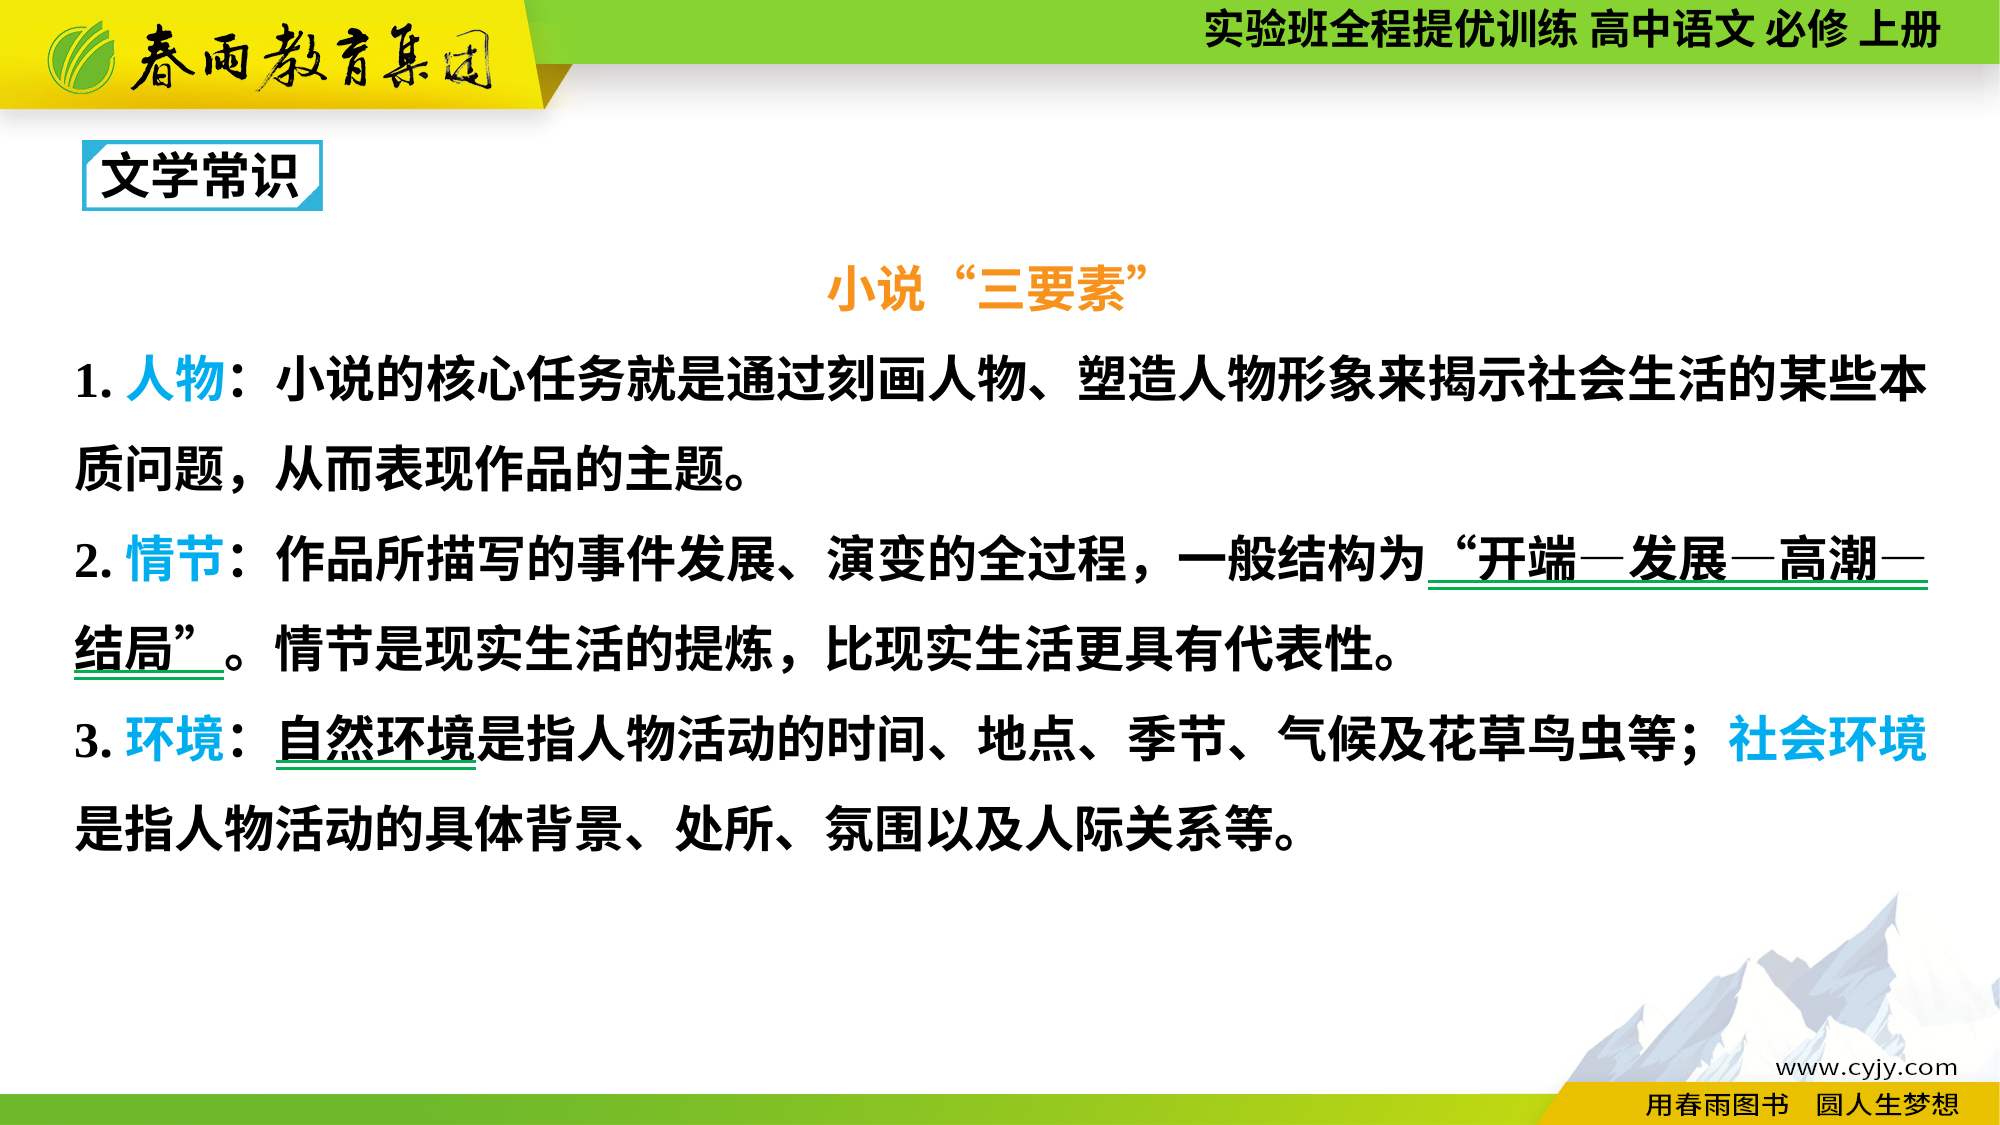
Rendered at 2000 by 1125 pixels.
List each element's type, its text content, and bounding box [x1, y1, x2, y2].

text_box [82, 136, 323, 214]
list 小说“三要素” 1.人物：小说的核心任务就是通过刻画人物、塑造人物形象来揭示社会生活的某些本质问题，从而表现作品的主题。 2.情节：作品所描写的事件发展、演变的全过程，一般结构为“开端—发展—高潮—结局”。情节是现实生活的提炼，比现实生活更具有代表性。 3.环境：自然环境是指人物活动的时间、地点、季节、气候及花草鸟虫等；社会环境是指人物活动的具体背景、处所、氛围以及人际关系等。 [59, 219, 1944, 860]
picture [0, 0, 2000, 1125]
